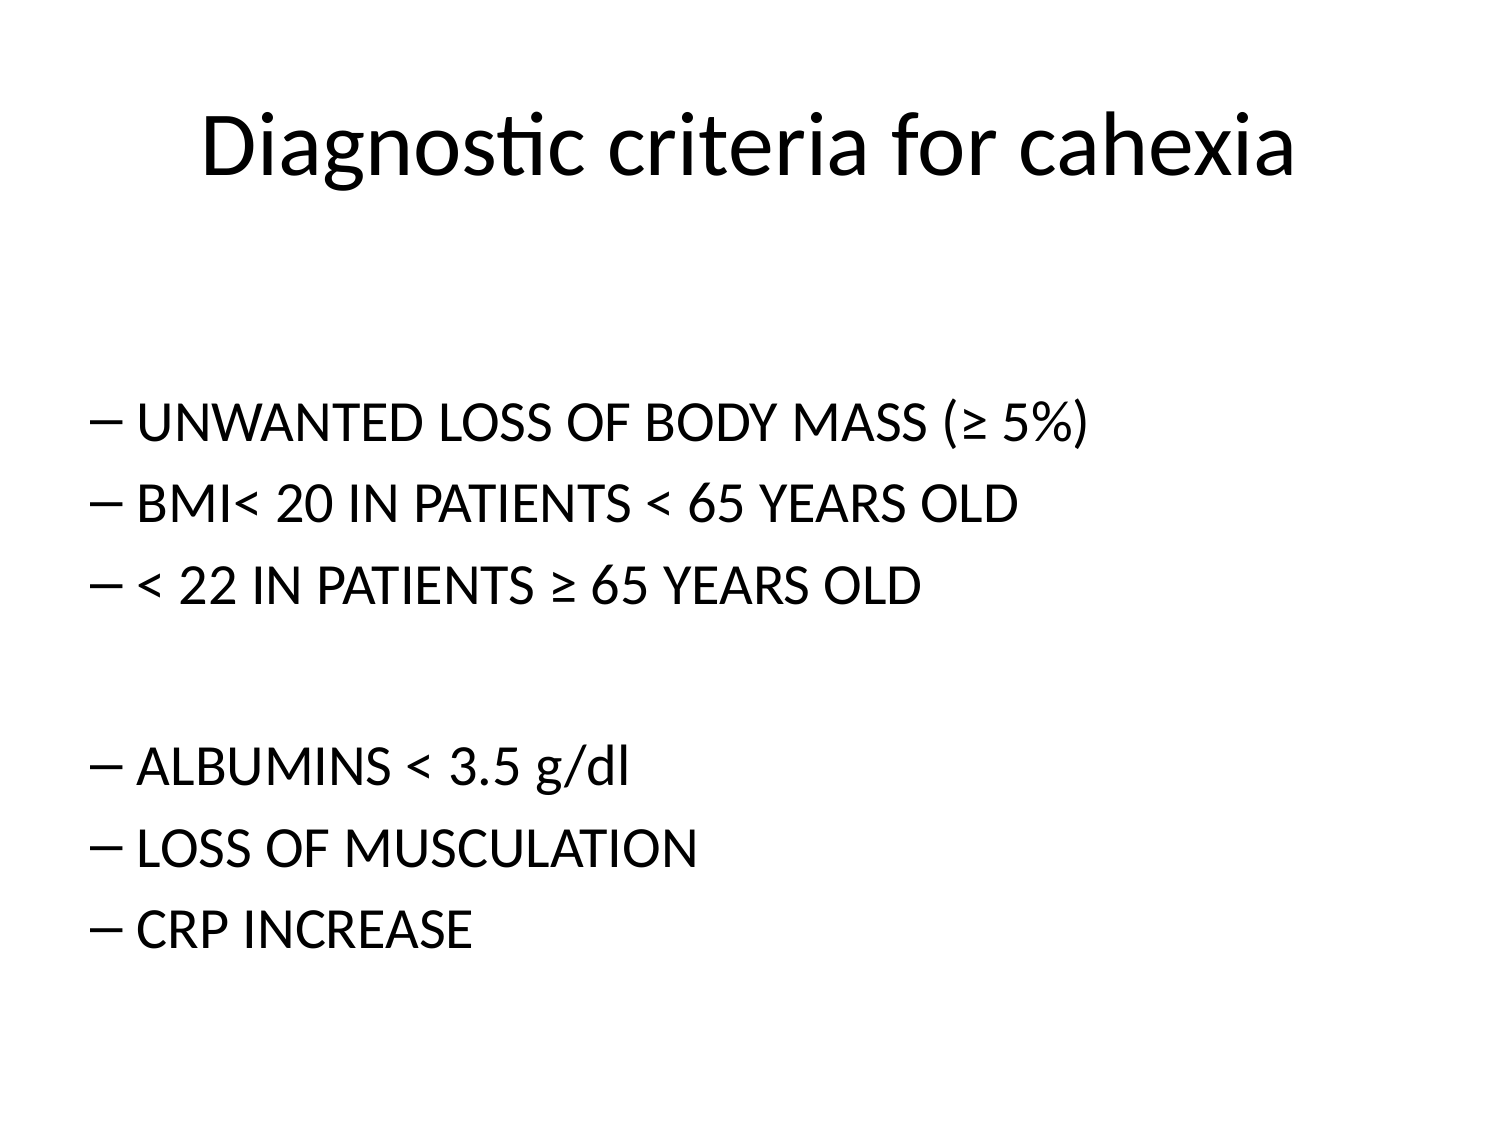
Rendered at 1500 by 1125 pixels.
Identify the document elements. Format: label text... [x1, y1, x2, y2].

title Diagnostic criteria for cahexia [75, 45, 1425, 233]
list UNWANTED LOSS OF BODY MASS (≥ 5%) BMI< 20 IN PATIENTS < 65 YEARS OLD < 22 IN PATIENTS ≥ 65 YEARS OLD ALBUMINS < 3.5 g/dl LOSS OF MUSCULATION CRP INCREASE [0, 375, 1500, 1118]
